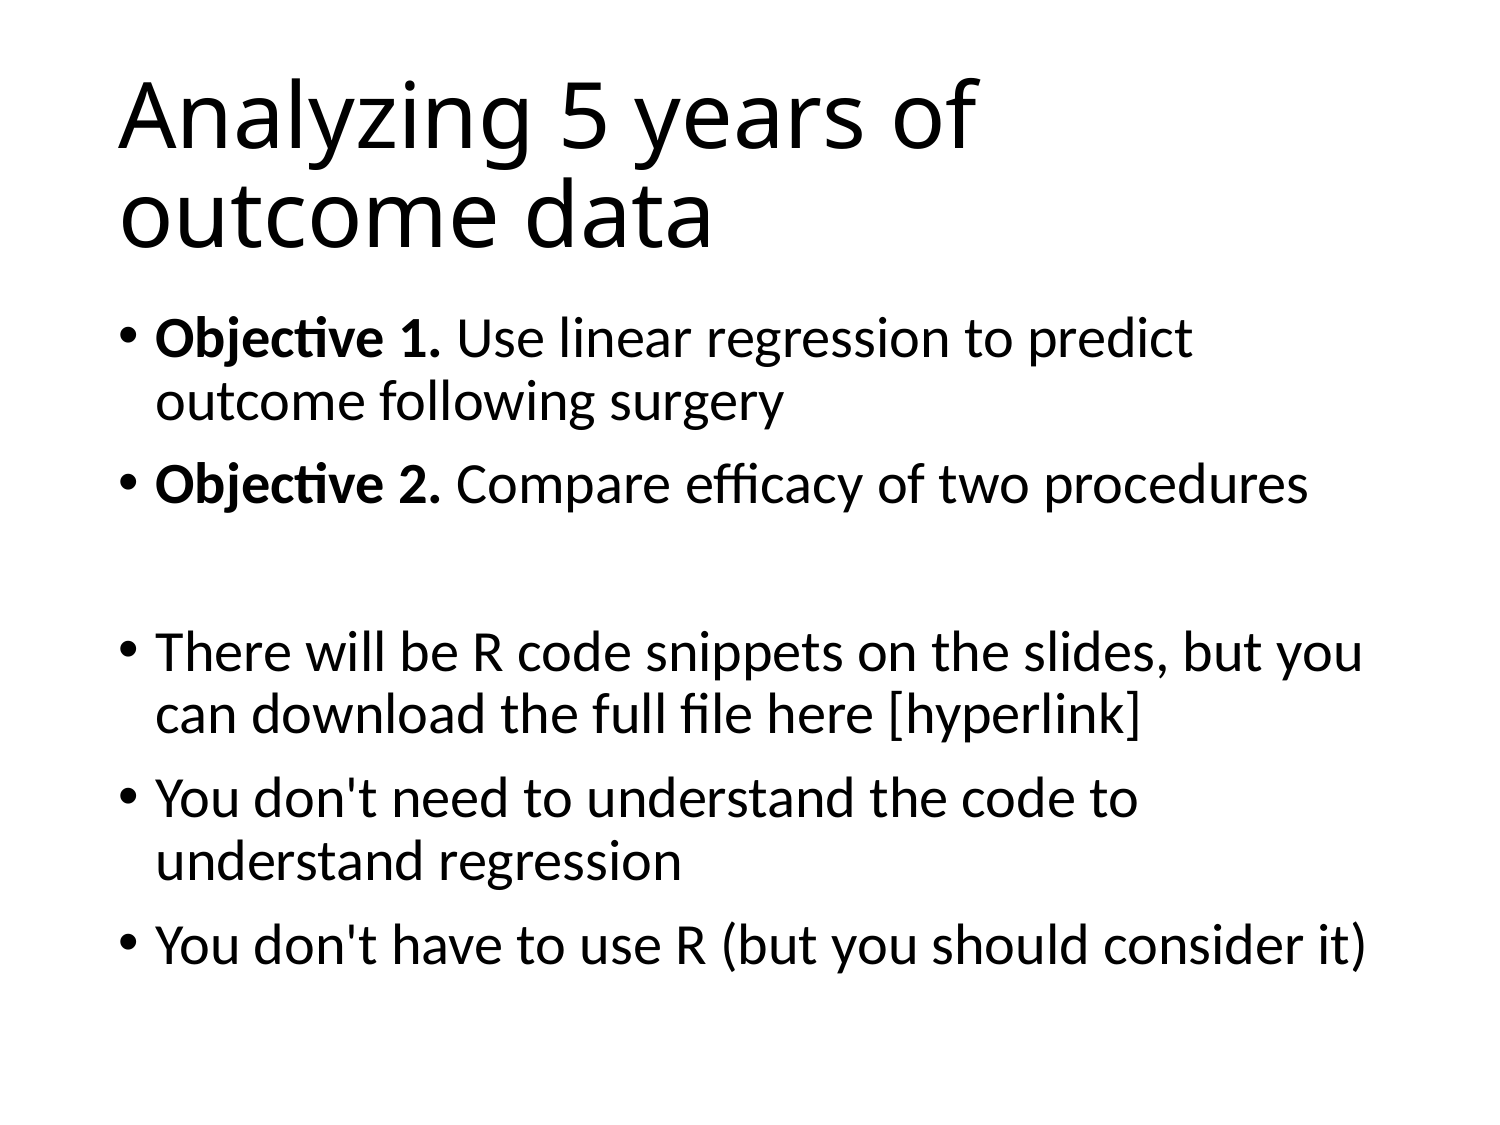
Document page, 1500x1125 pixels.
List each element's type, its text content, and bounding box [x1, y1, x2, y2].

list Objective 1. Use linear regression to predict outcome following surgery Objective 2. Compare efficacy of two procedures There will be R code snippets on the slides, but you can download the full file here [hyperlink] You don't need to understand the code to understand regression You don't have to use R (but you should consider it) [103, 299, 1397, 1014]
title Analyzing 5 years of outcome data [103, 59, 1397, 278]
